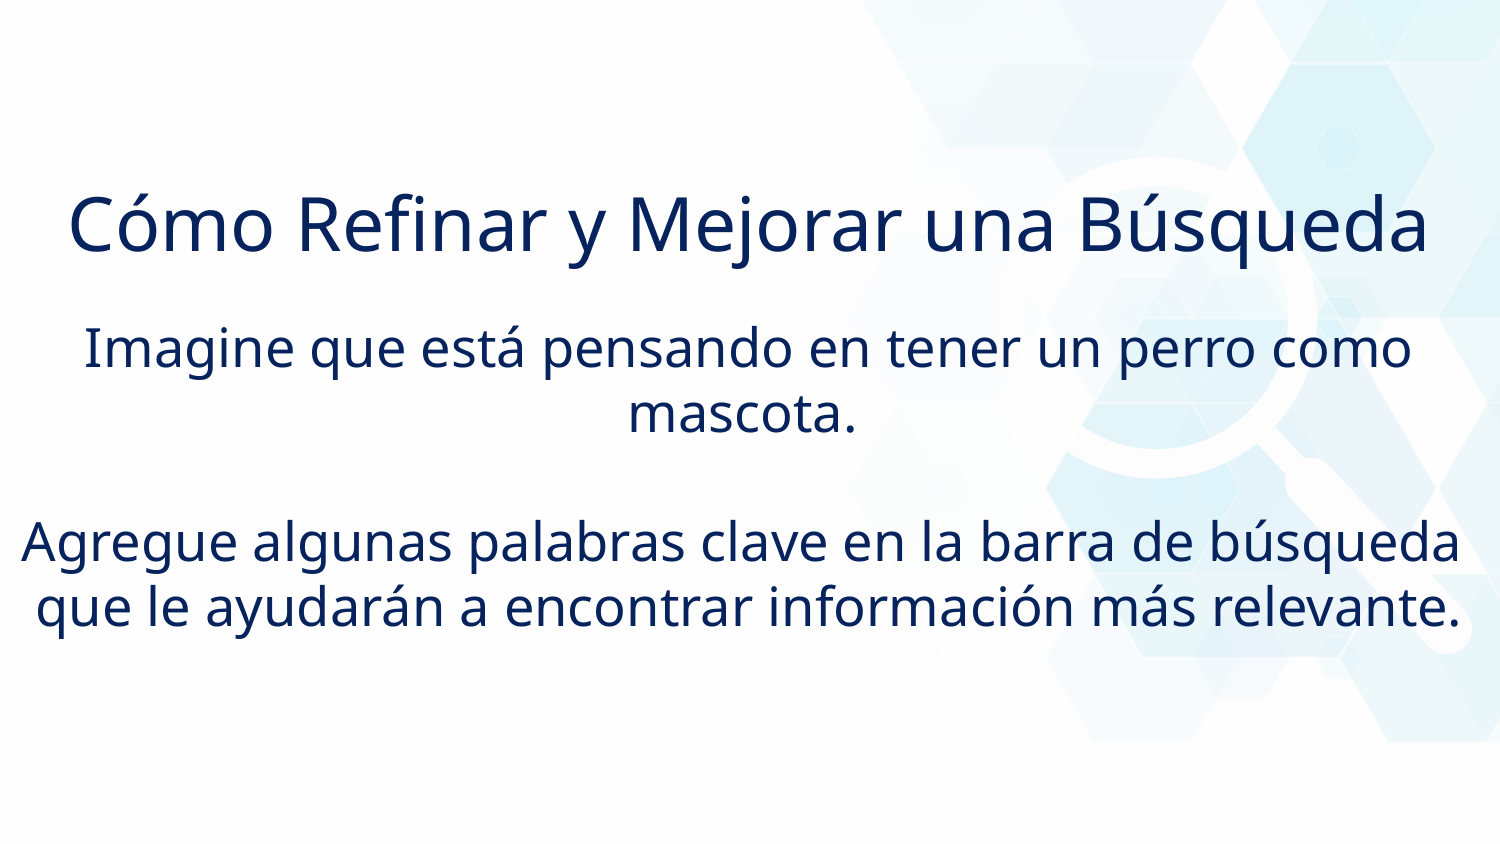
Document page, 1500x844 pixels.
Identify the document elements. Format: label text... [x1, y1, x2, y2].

text_box Cómo Refinar y Mejorar una Búsqueda [0, 161, 1500, 297]
text_box Imagine que está pensando en tener un perro como mascota. Agregue algunas palabras clave en la barra de búsqueda que le ayudarán a encontrar información más relevante. [0, 297, 1500, 642]
